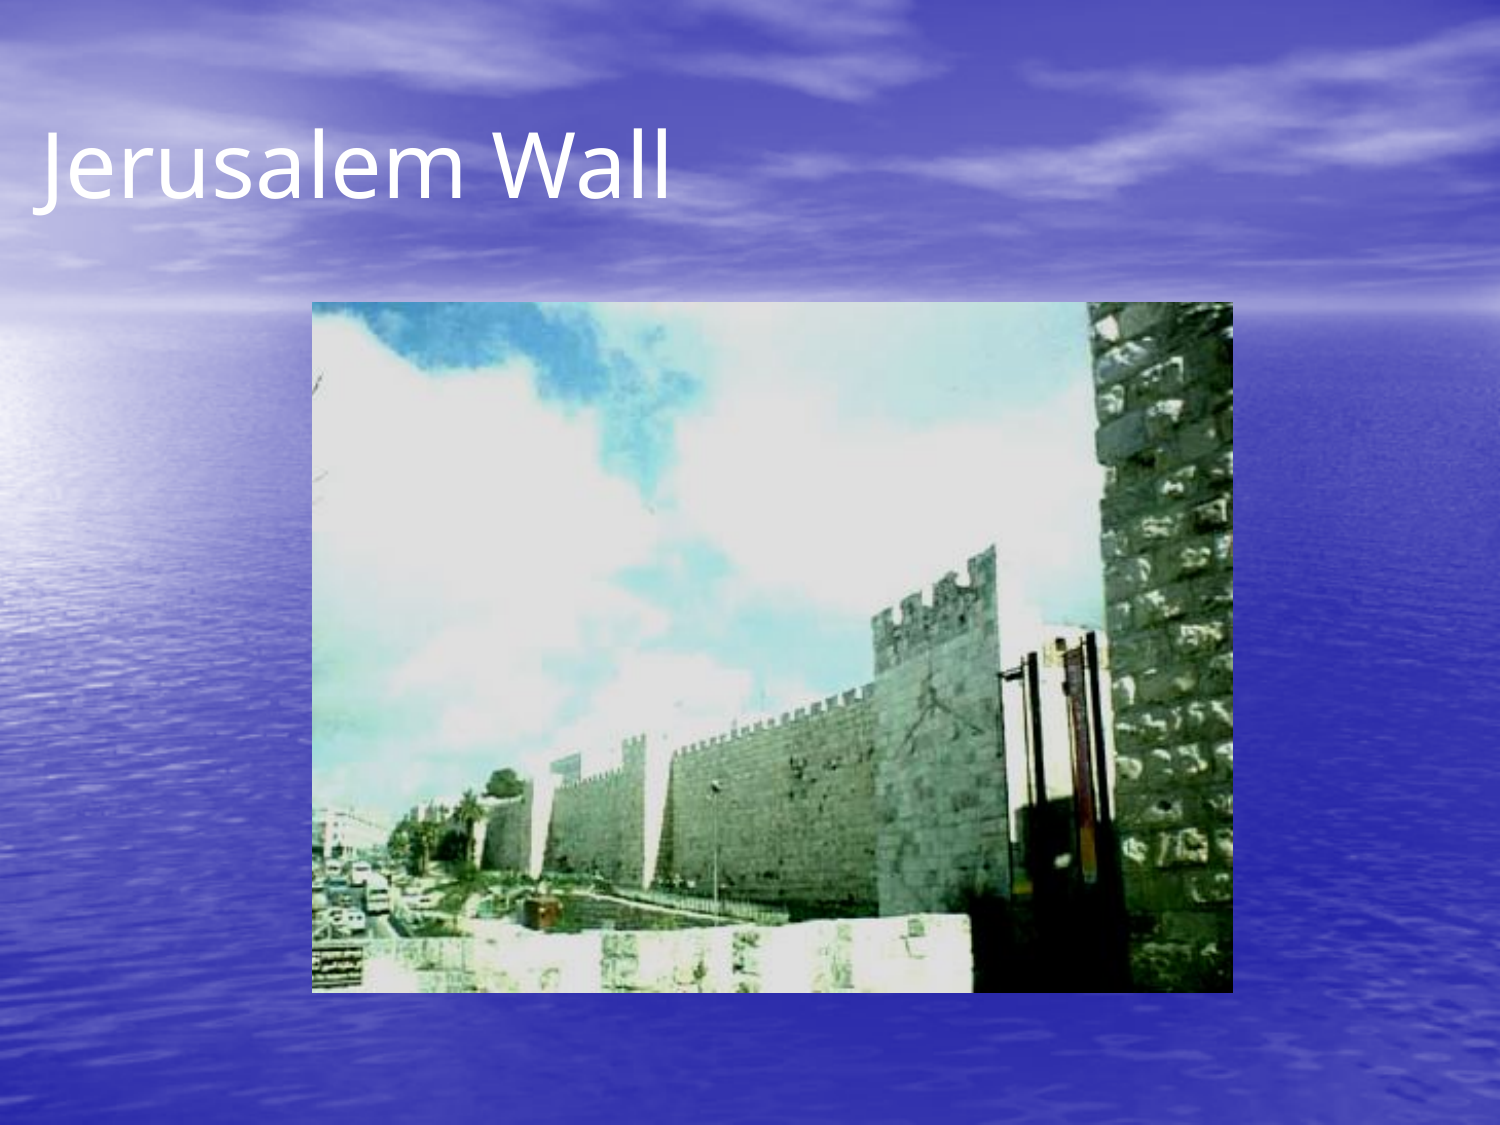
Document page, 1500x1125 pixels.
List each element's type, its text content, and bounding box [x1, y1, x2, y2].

picture [312, 302, 1233, 993]
title Jerusalem Wall [0, 47, 1351, 276]
